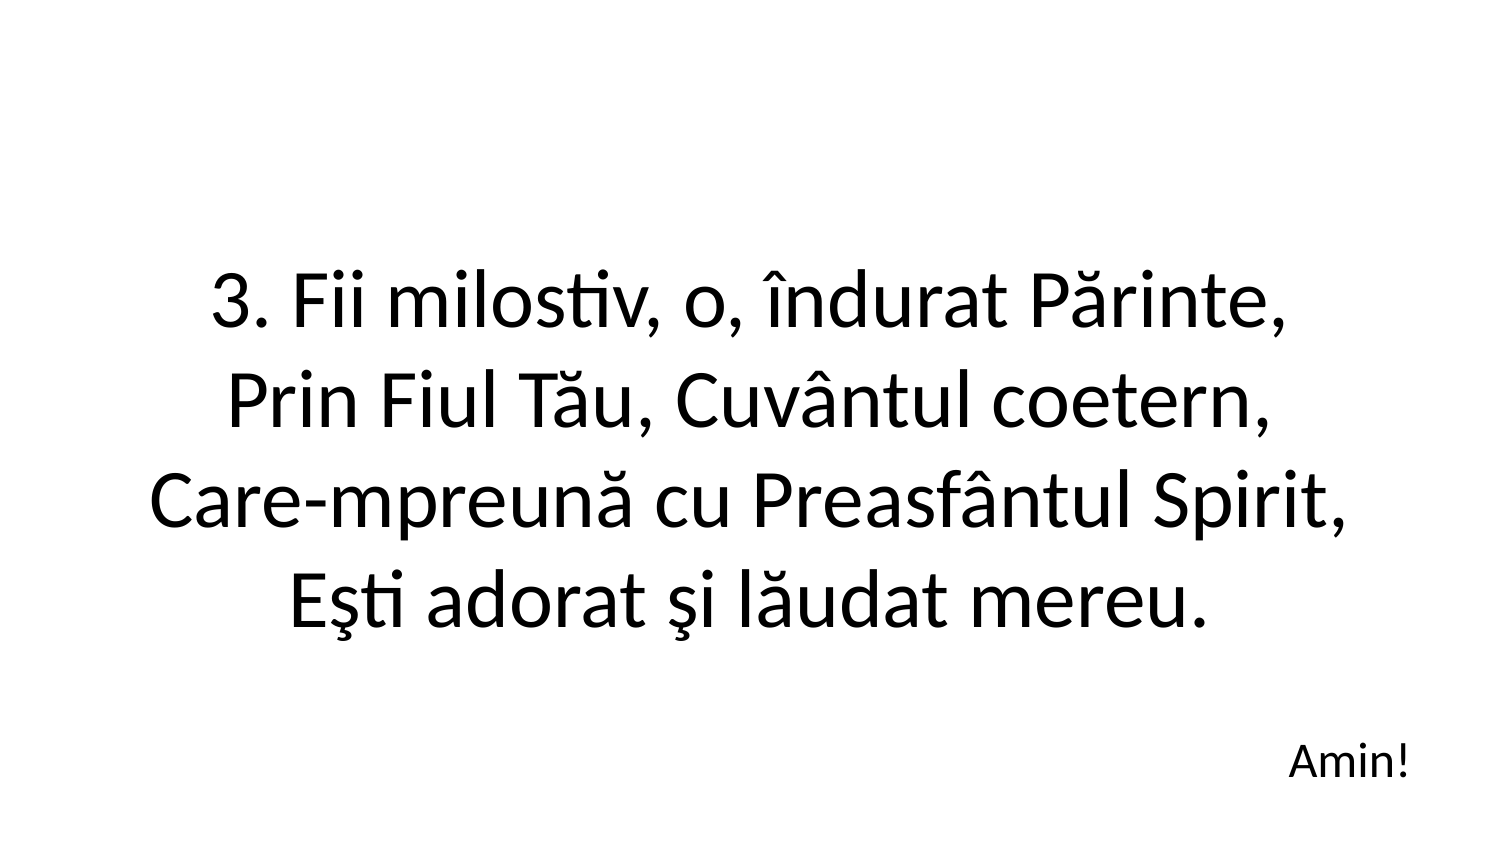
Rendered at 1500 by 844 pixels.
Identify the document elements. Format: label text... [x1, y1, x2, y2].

text_box 3. Fii milostiv, o, îndurat Părinte, Prin Fiul Tău, Cuvântul coetern, Care-mpreună cu Preasfântul Spirit, Eşti adorat şi lăudat mereu. [134, 192, 1366, 652]
text_box Amin! [1273, 674, 1427, 795]
